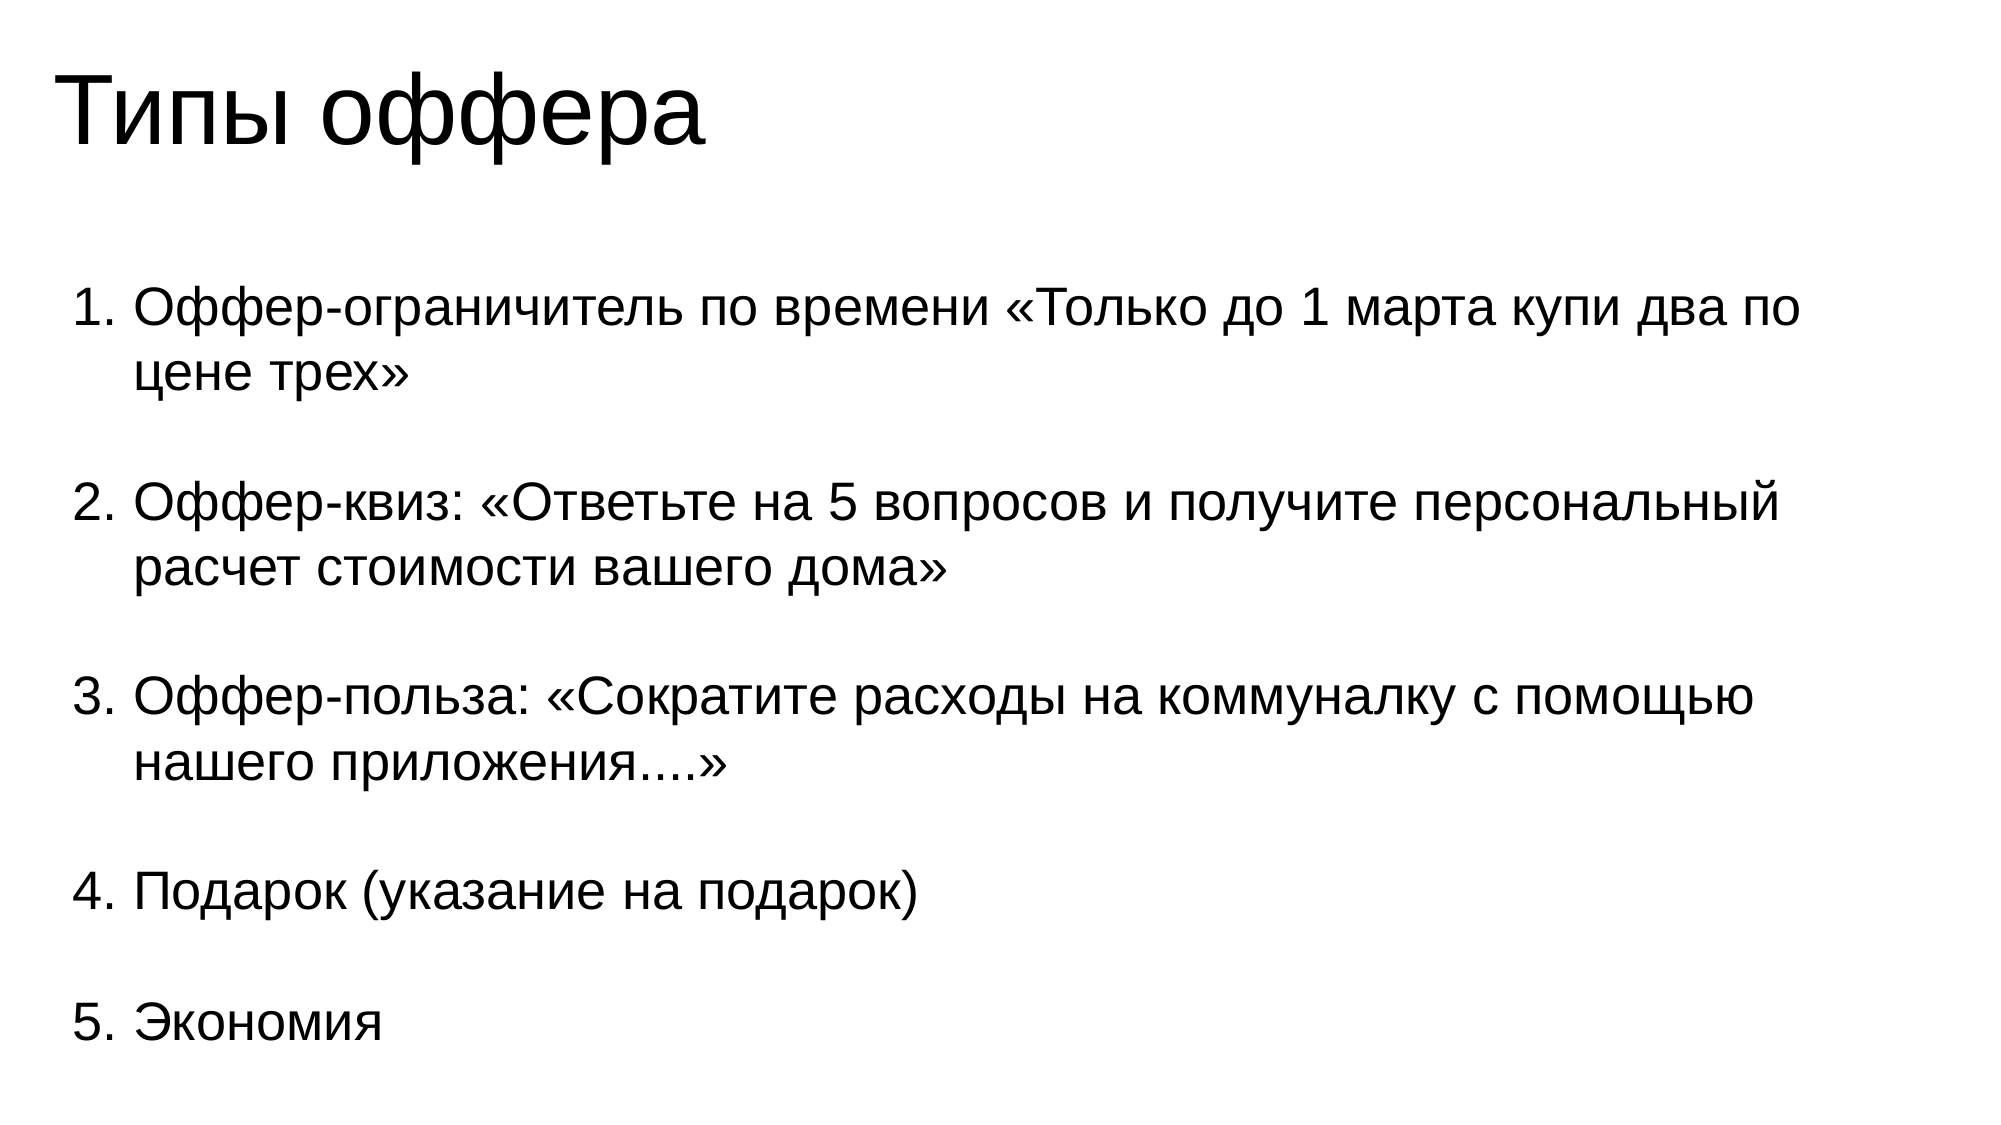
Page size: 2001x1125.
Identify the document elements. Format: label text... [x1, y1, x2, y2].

subtitle Оффер-ограничитель по времени «Только до 1 марта купи два по цене трех» Оффер-квиз: «Ответьте на 5 вопросов и получите персональный расчет стоимости вашего дома» Оффер-польза: «Сократите расходы на коммуналку с помощью нашего приложения....» Подарок (указание на подарок) Экономия [72, 206, 1900, 1041]
title Типы оффера [53, 37, 1735, 172]
